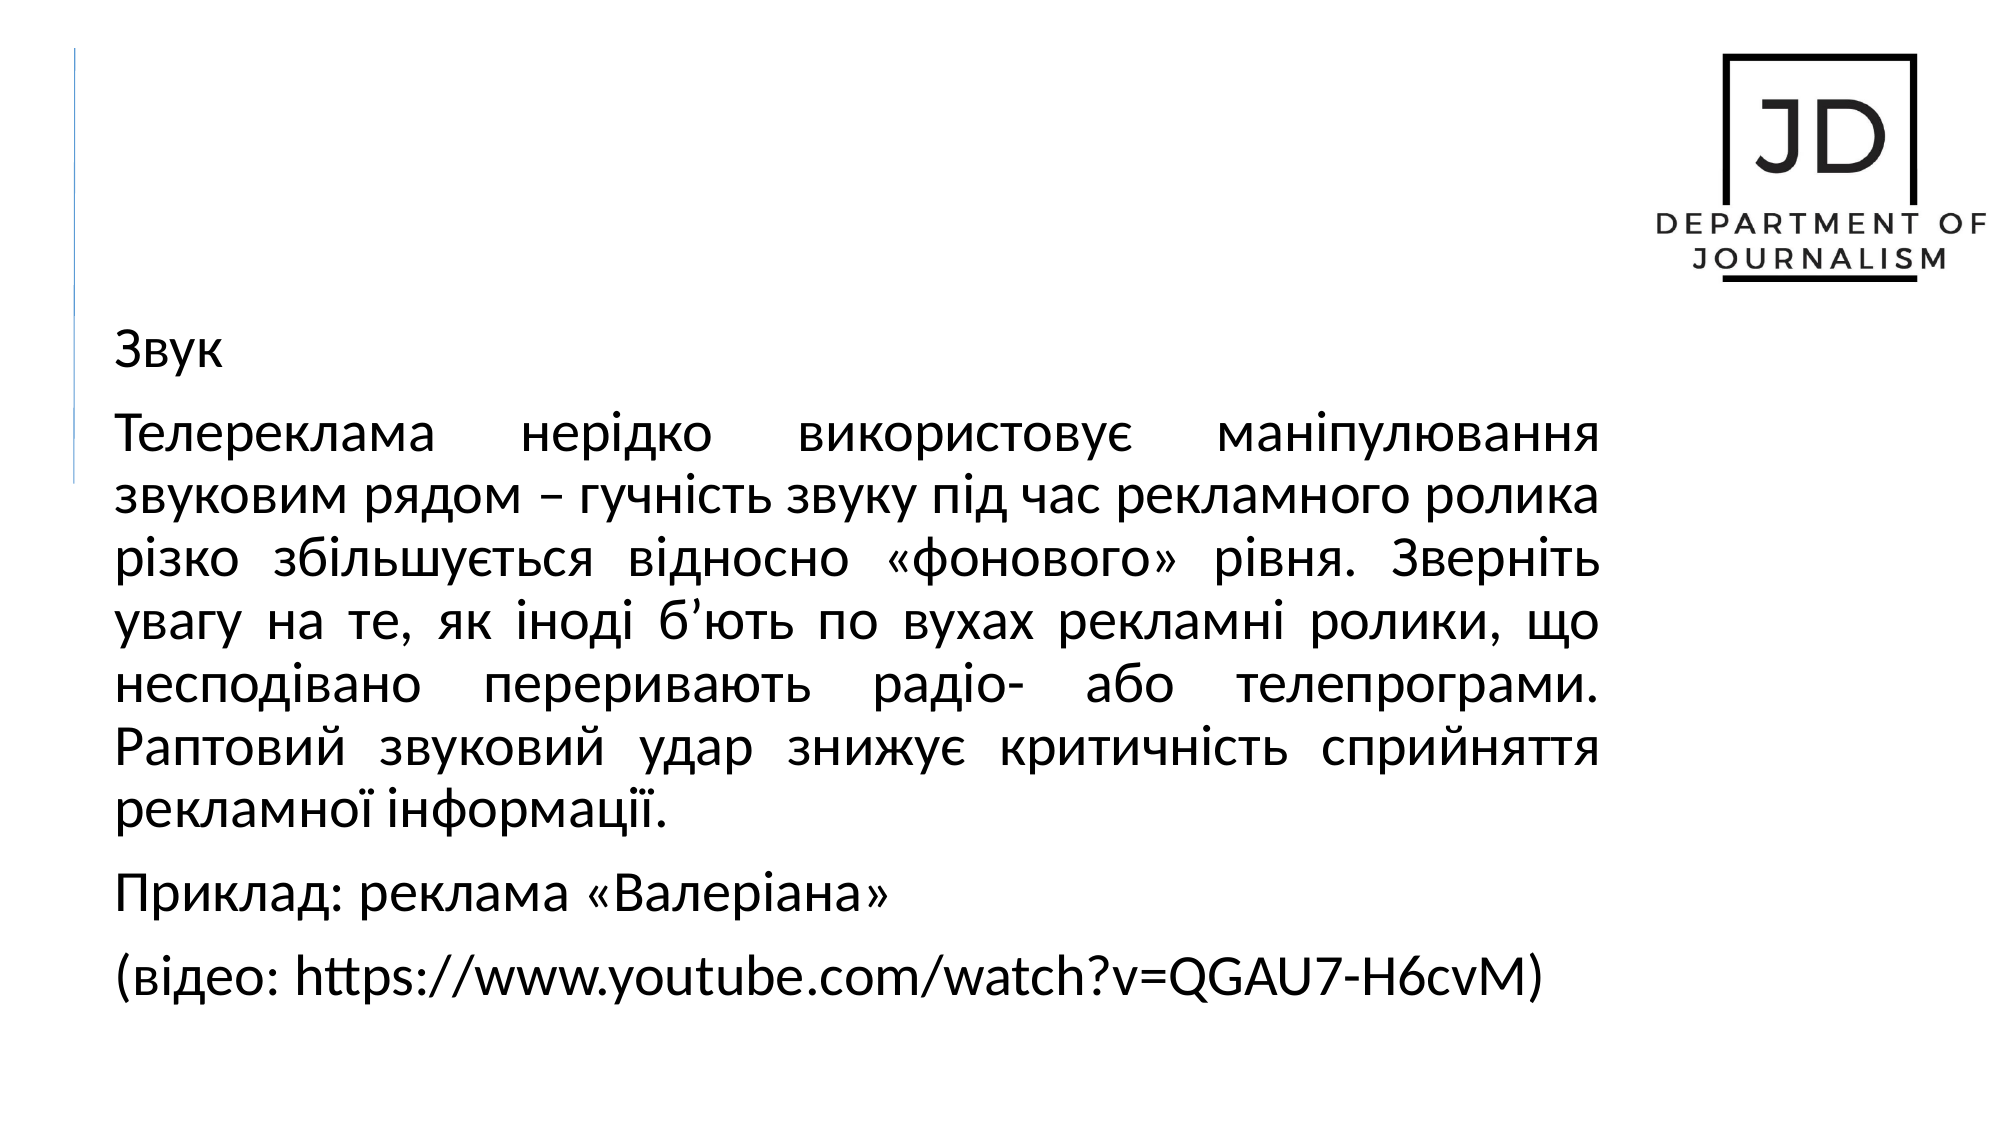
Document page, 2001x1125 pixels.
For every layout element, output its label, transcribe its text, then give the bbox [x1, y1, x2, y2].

list Звук Телереклама нерідко використовує маніпулювання звуковим рядом – гучність звуку під час рекламного ролика різко збільшується відносно «фонового» рівня. Зверніть увагу на те, як іноді б’ють по вухах рекламні ролики, що несподівано переривають радіо- або телепрограми. Раптовий звуковий удар знижує критичність сприйняття рекламної інформації. Приклад: реклама «Валеріана» (відео: https://www.youtube.com/watch?v=QGAU7-H6cvM) [99, 309, 1617, 1096]
picture [1641, 0, 2000, 358]
